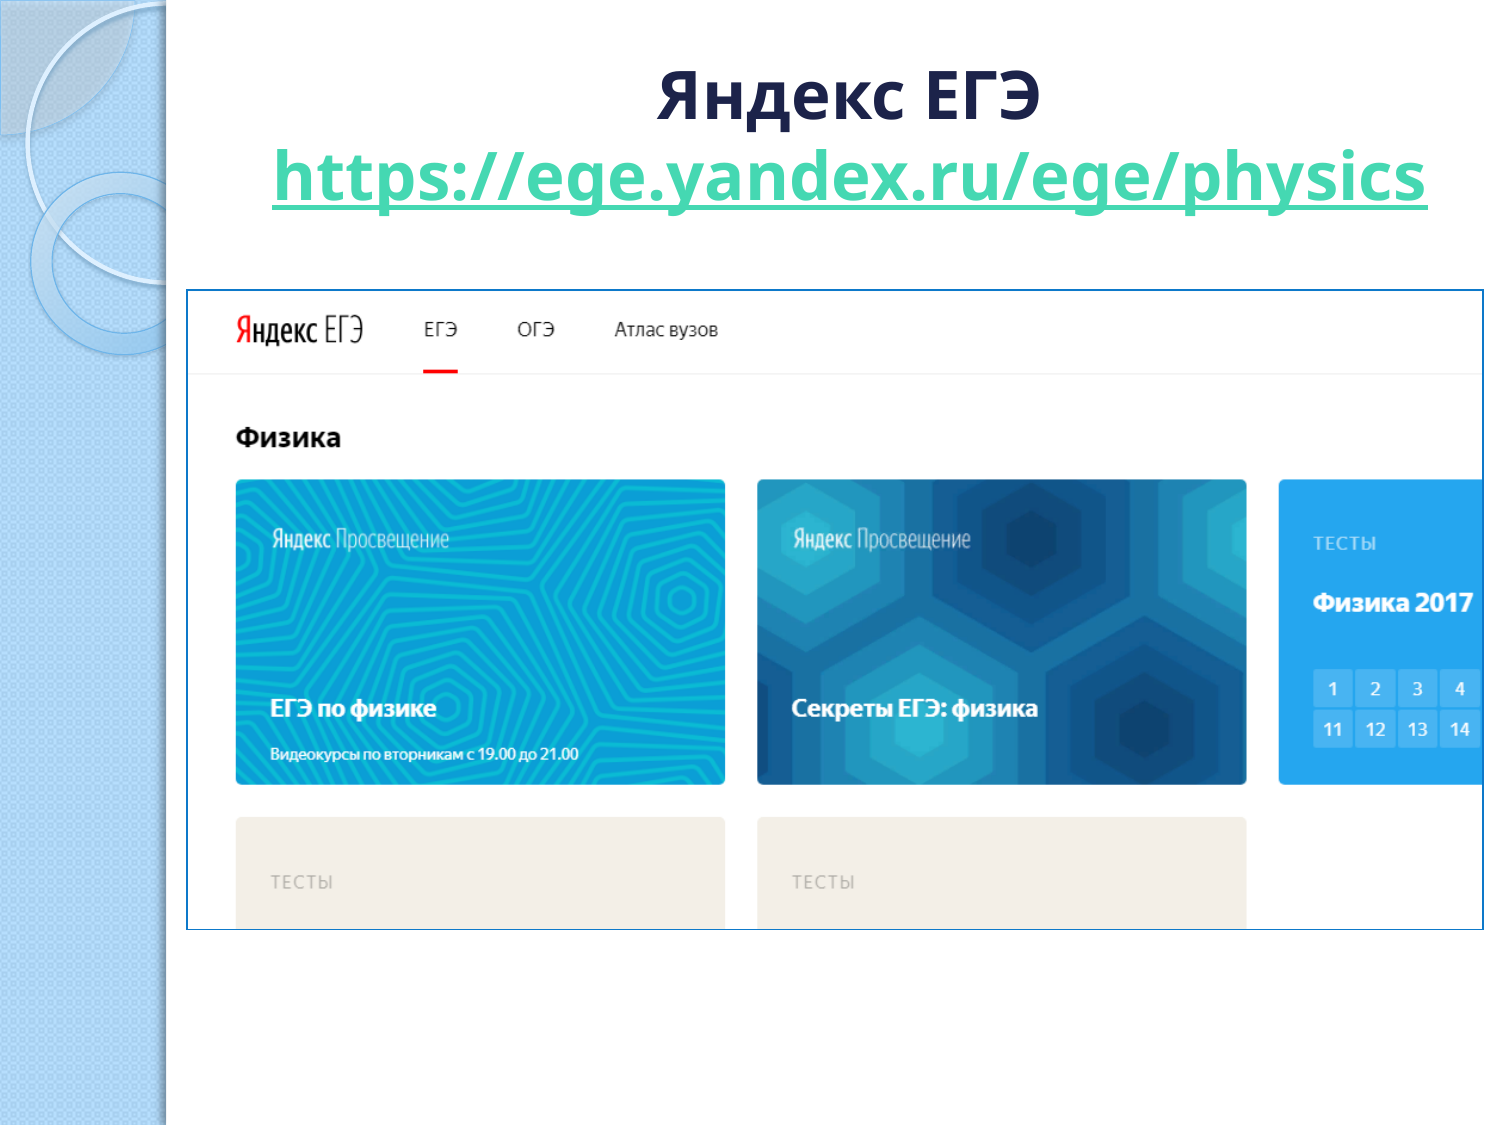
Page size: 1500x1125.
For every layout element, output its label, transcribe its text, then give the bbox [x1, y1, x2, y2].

title Яндекс ЕГЭ https://ege.yandex.ru/ege/physics [235, 45, 1466, 233]
picture [187, 290, 1483, 929]
